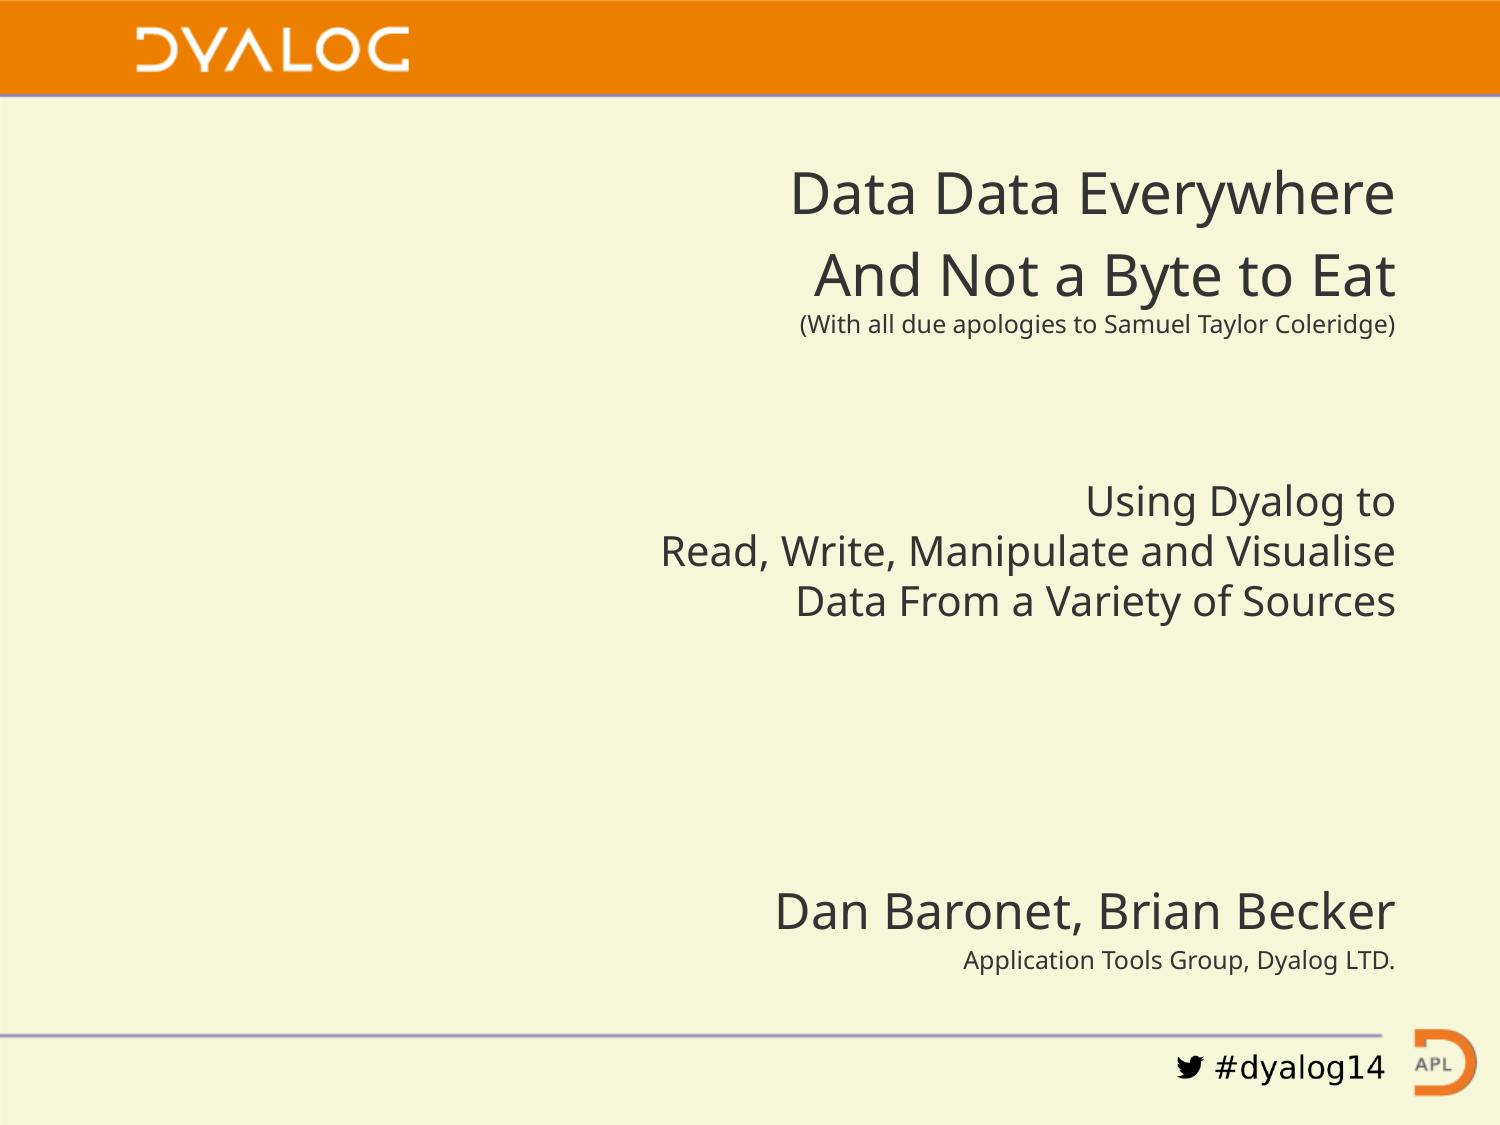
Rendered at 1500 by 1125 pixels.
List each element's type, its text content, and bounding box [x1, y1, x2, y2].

picture [0, 0, 1500, 1125]
text_box Data Data Everywhere And Not a Byte to Eat (With all due apologies to Samuel Taylor Coleridge) Using Dyalog to Read, Write, Manipulate and Visualise Data From a Variety of Sources Dan Baronet, Brian Becker Application Tools Group, Dyalog LTD. [100, 149, 1412, 870]
